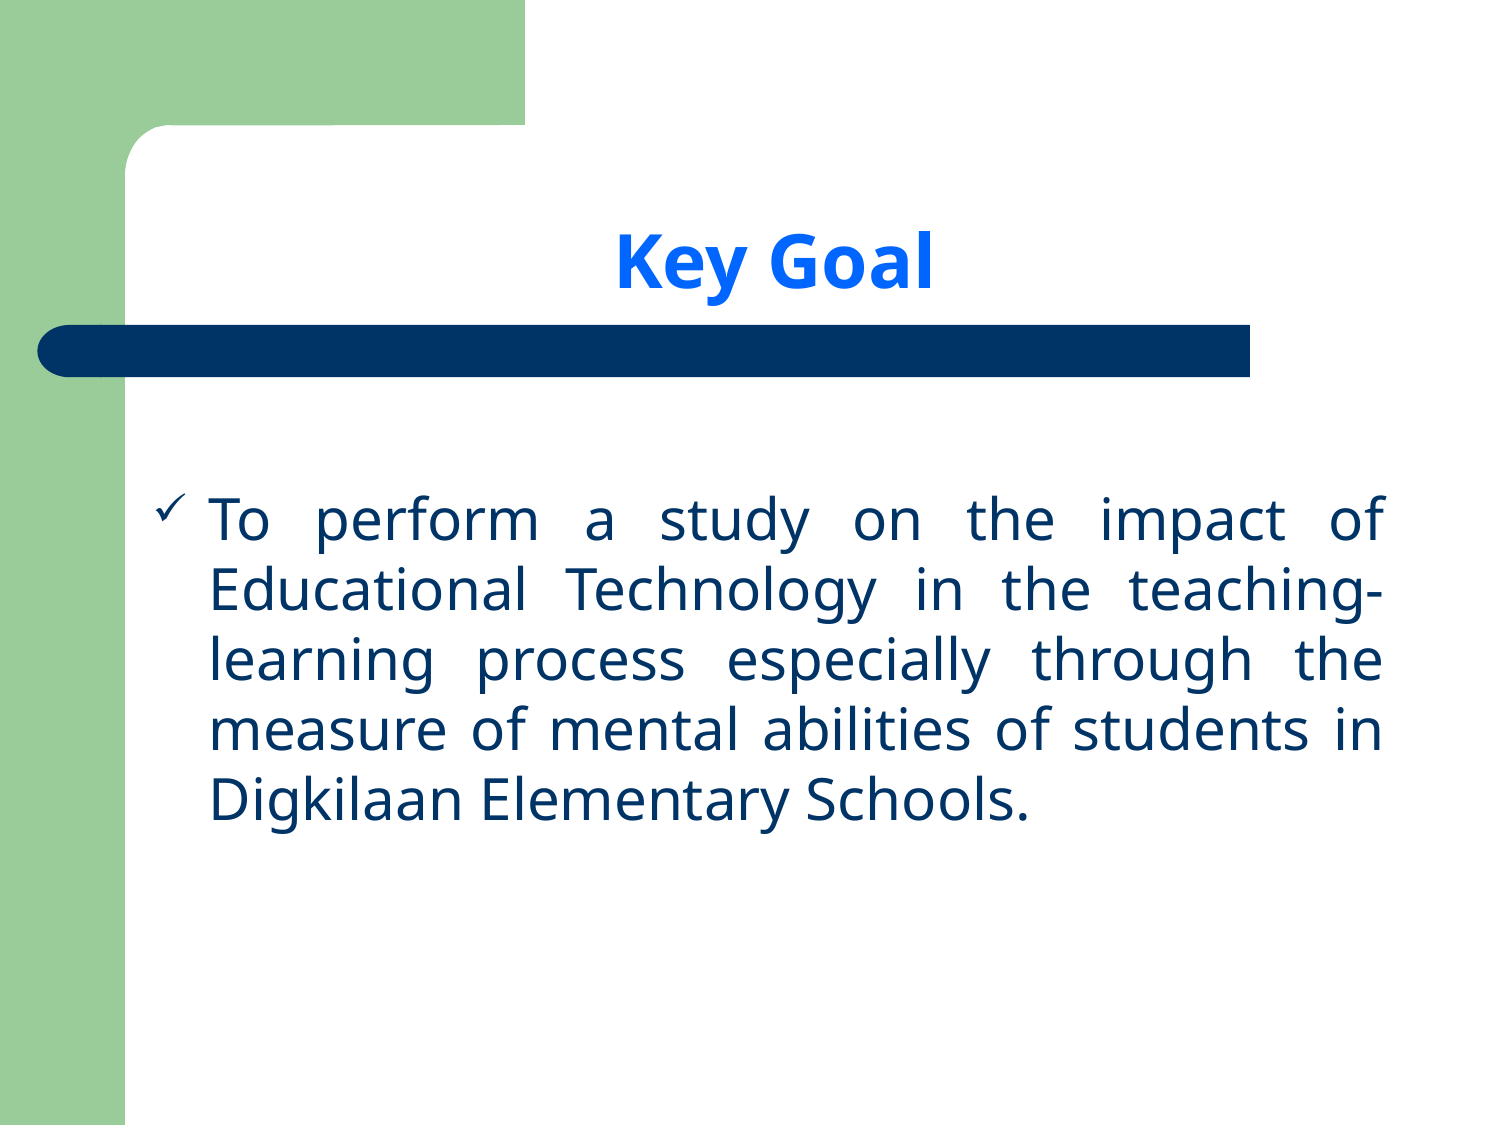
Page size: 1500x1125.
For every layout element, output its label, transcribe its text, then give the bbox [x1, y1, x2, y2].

list To perform a study on the impact of Educational Technology in the teaching- learning process especially through the measure of mental abilities of students in Digkilaan Elementary Schools. [137, 474, 1400, 1087]
title Key Goal [124, 124, 1426, 313]
